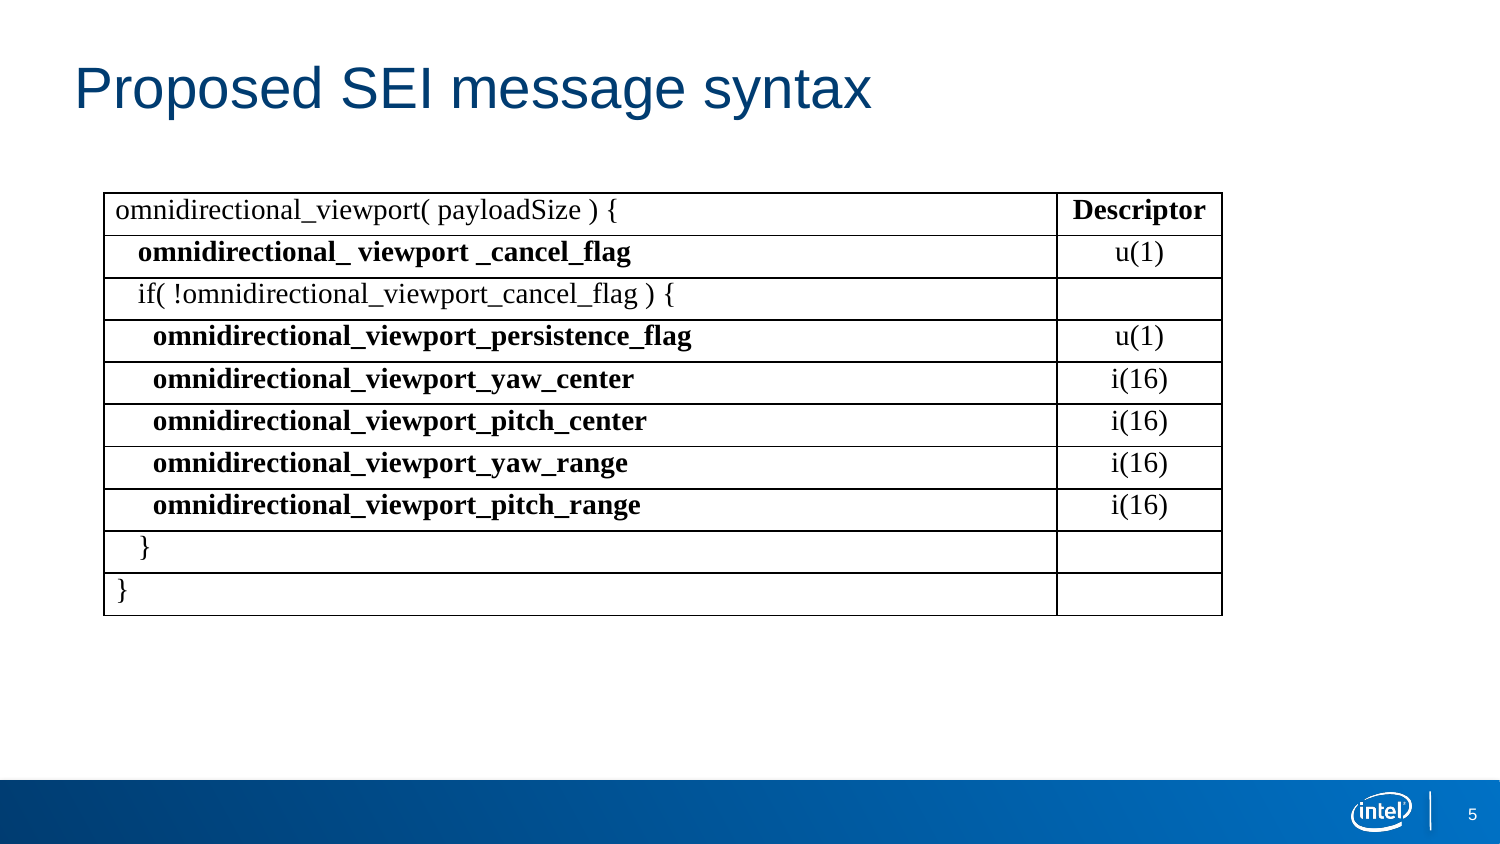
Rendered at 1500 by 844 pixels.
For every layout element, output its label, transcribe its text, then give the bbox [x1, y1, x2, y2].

table_header Descriptor [1058, 194, 1221, 235]
table_cell if( !omnidirectional_viewport_cancel_flag ) { [105, 279, 1056, 319]
table_cell } [105, 532, 1056, 572]
table_cell i(16) [1058, 405, 1221, 446]
slide_number 5 [1127, 791, 1478, 837]
table_cell omnidirectional_viewport_pitch_range [105, 490, 1056, 530]
table_cell u(1) [1058, 236, 1221, 277]
table_cell i(16) [1058, 447, 1221, 488]
table_cell } [105, 574, 1056, 615]
table_cell omnidirectional_viewport_yaw_range [105, 447, 1056, 488]
table_cell u(1) [1058, 321, 1221, 361]
table_cell omnidirectional_viewport_persistence_flag [105, 321, 1056, 361]
table_cell i(16) [1058, 363, 1221, 403]
table_cell omnidirectional_viewport_pitch_center [105, 405, 1056, 446]
table_cell i(16) [1058, 490, 1221, 530]
table_cell [1058, 279, 1221, 319]
title Proposed SEI message syntax [74, 50, 1425, 194]
table_header omnidirectional_viewport( payloadSize ) { [105, 194, 1056, 235]
table_cell [1058, 532, 1221, 572]
table_cell omnidirectional_viewport_yaw_center [105, 363, 1056, 403]
table_cell omnidirectional_ viewport _cancel_flag [105, 236, 1056, 277]
table_cell [1058, 574, 1221, 615]
